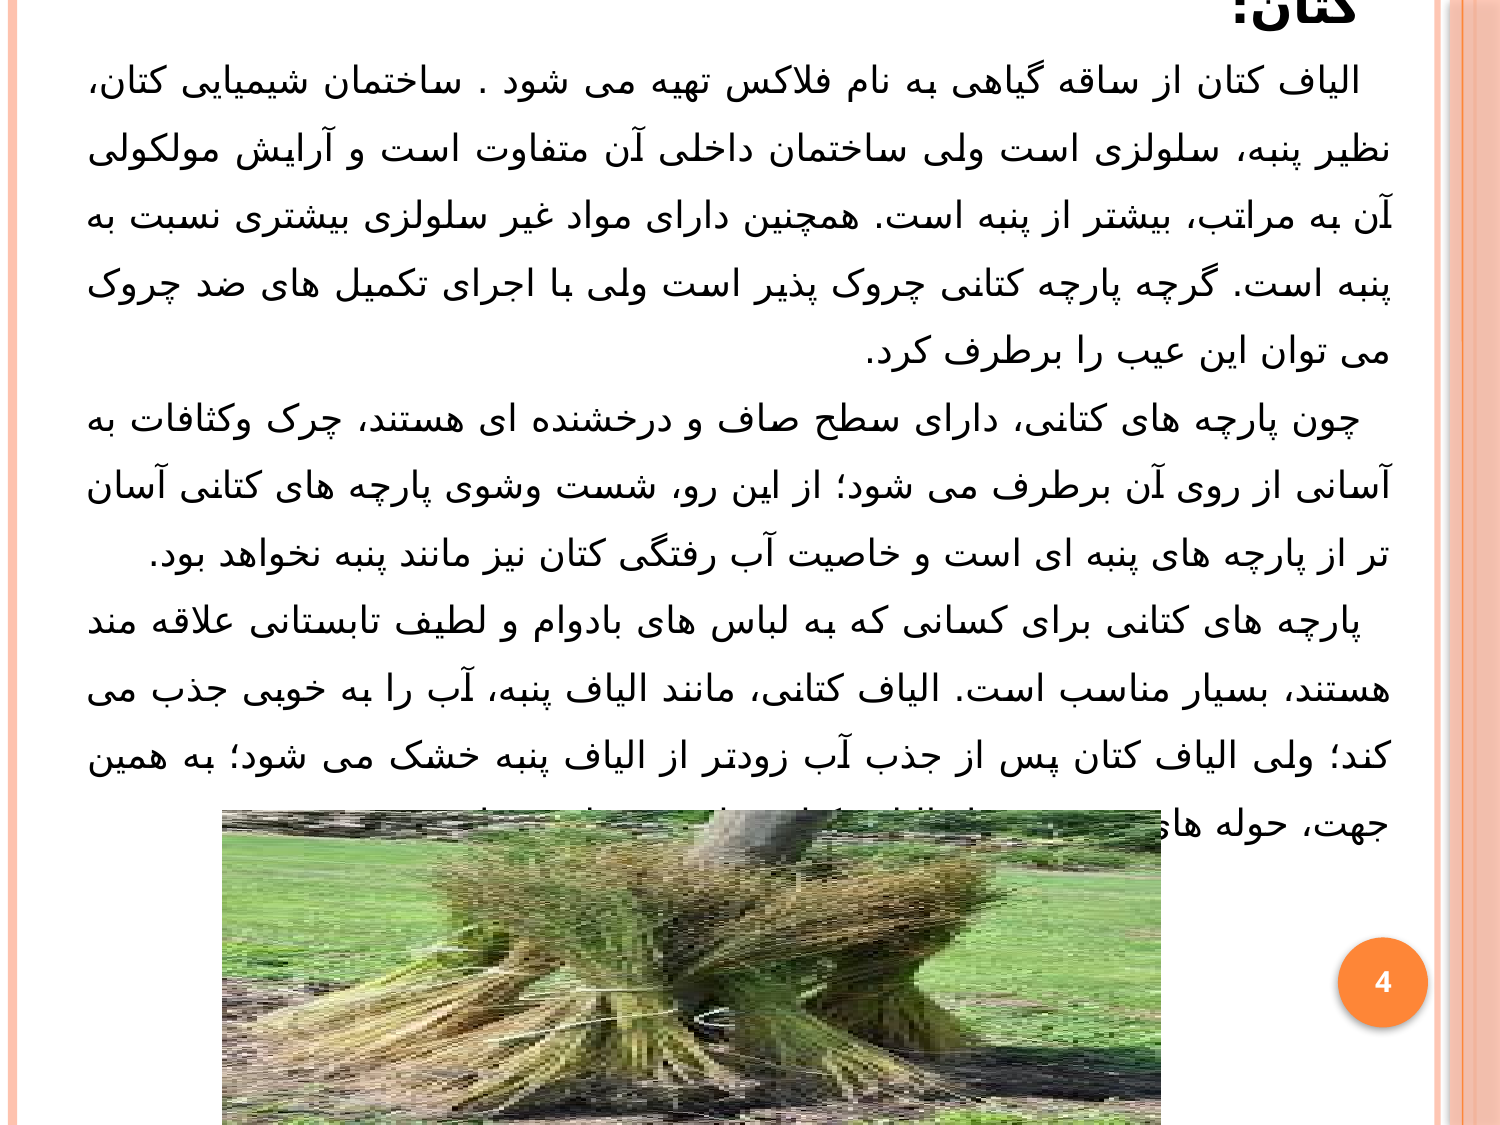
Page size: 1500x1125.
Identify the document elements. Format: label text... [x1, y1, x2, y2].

text_box کتان: الیاف کتان از ساقه گیاهی به نام فلاکس تهیه می شود . ساختمان شیمیایی کتان، نظیر پنبه، سلولزی است ولی ساختمان داخلی آن متفاوت است و آرایش مولکولی آن به مراتب، بیشتر از پنبه است. همچنین دارای مواد غیر سلولزی بیشتری نسبت به پنبه است. گرچه پارچه کتانی چروک پذیر است ولی با اجرای تکمیل های ضد چروک می توان این عیب را برطرف کرد. چون پارچه های کتانی، دارای سطح صاف و درخشنده ای هستند، چرک وکثافات به آسانی از روی آن برطرف می شود؛ از این رو، شست وشوی پارچه های کتانی آسان تر از پارچه های پنبه ای است و خاصیت آب رفتگی کتان نیز مانند پنبه نخواهد بود. پارچه های کتانی برای کسانی که به لباس های بادوام و لطیف تابستانی علاقه مند هستند، بسیار مناسب است. الیاف کتانی، مانند الیاف پنبه، آب را به خوبی جذب می کند؛ ولی الیاف کتان پس از جذب آب زودتر از الیاف پنبه خشک می شود؛ به همین جهت، حوله های تهیه شده از الیاف کتان مناسب تر از پنبه است. [70, 0, 1407, 852]
slide_number 4 [1333, 940, 1434, 1027]
picture [222, 810, 1161, 1125]
